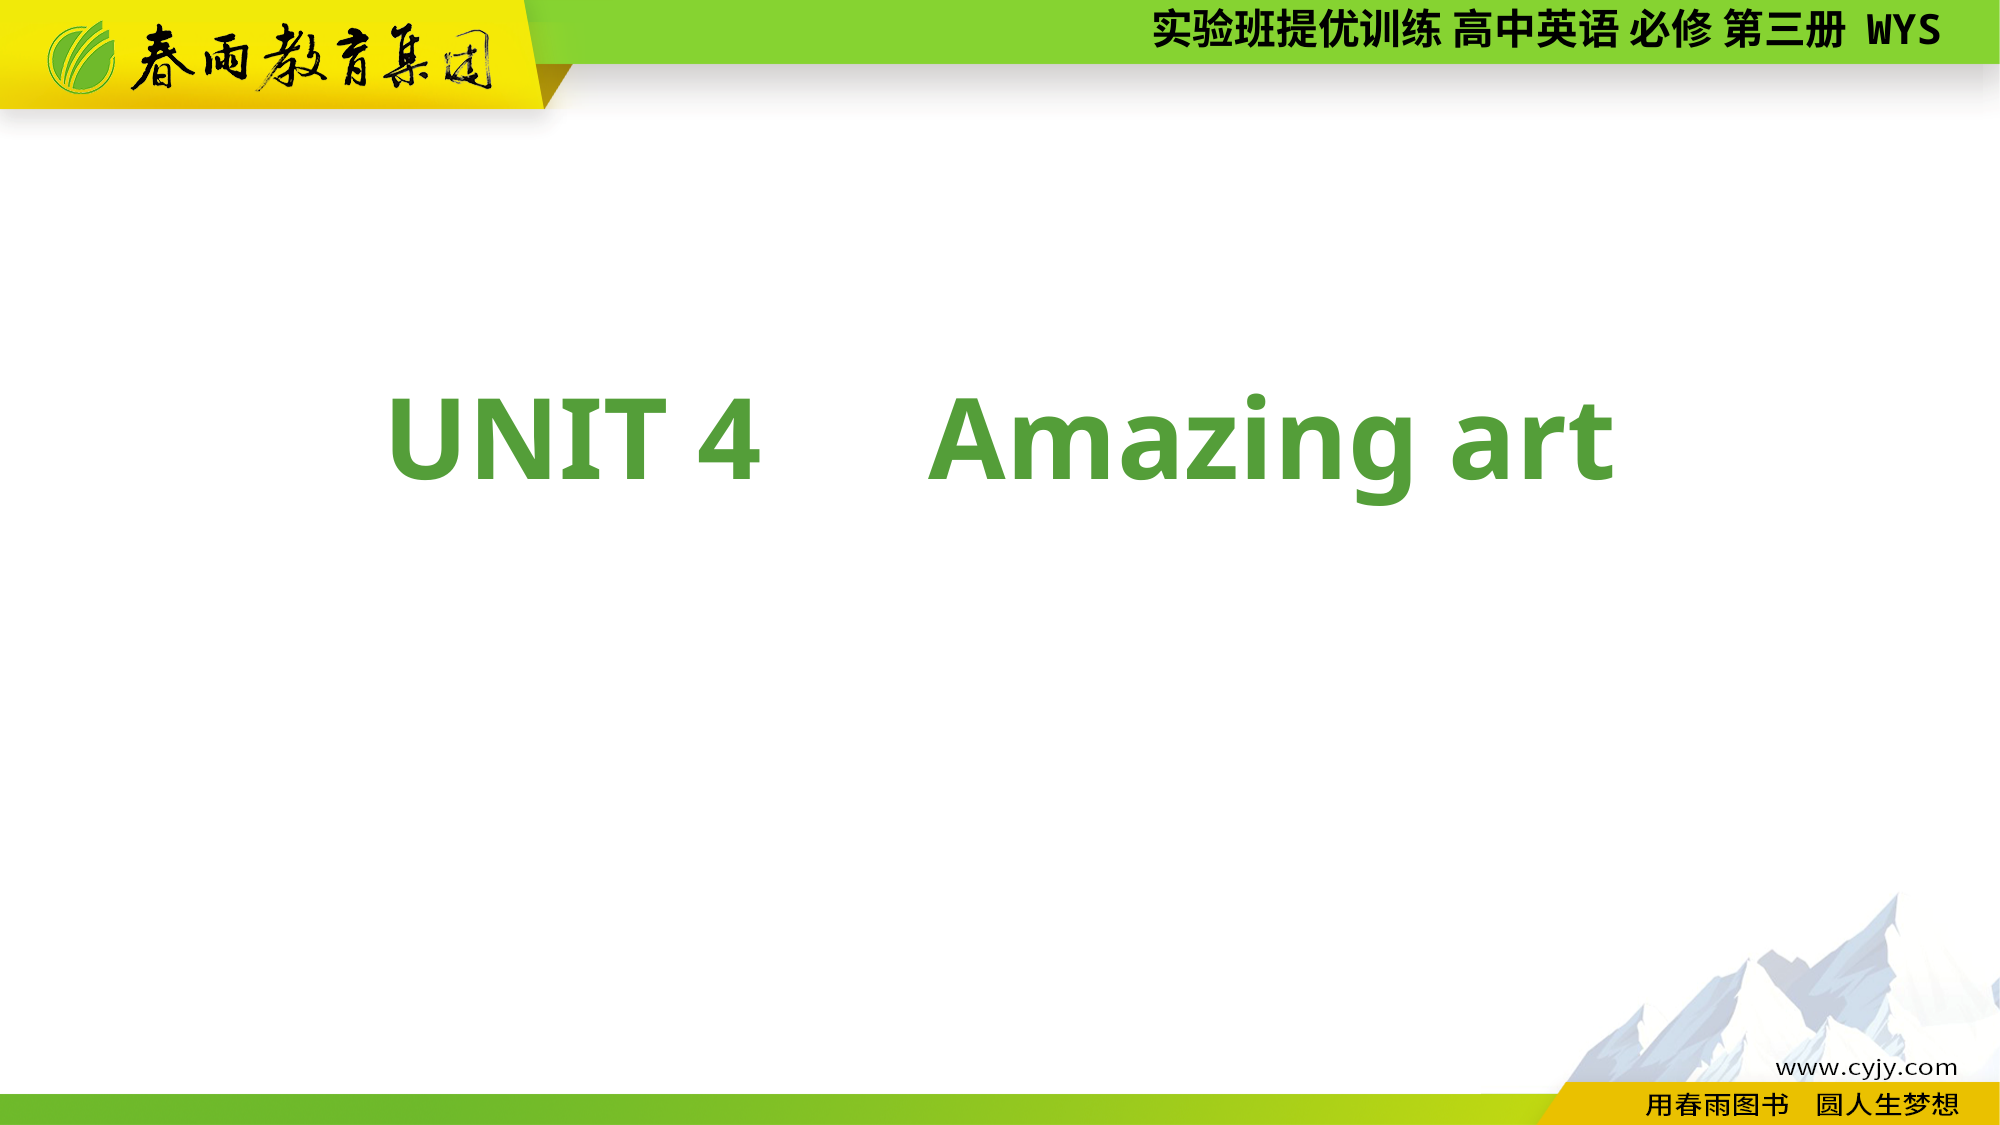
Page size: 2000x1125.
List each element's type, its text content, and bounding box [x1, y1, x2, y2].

text_box UNIT 4 Amazing art [54, 291, 1946, 510]
picture [0, 0, 2000, 1125]
